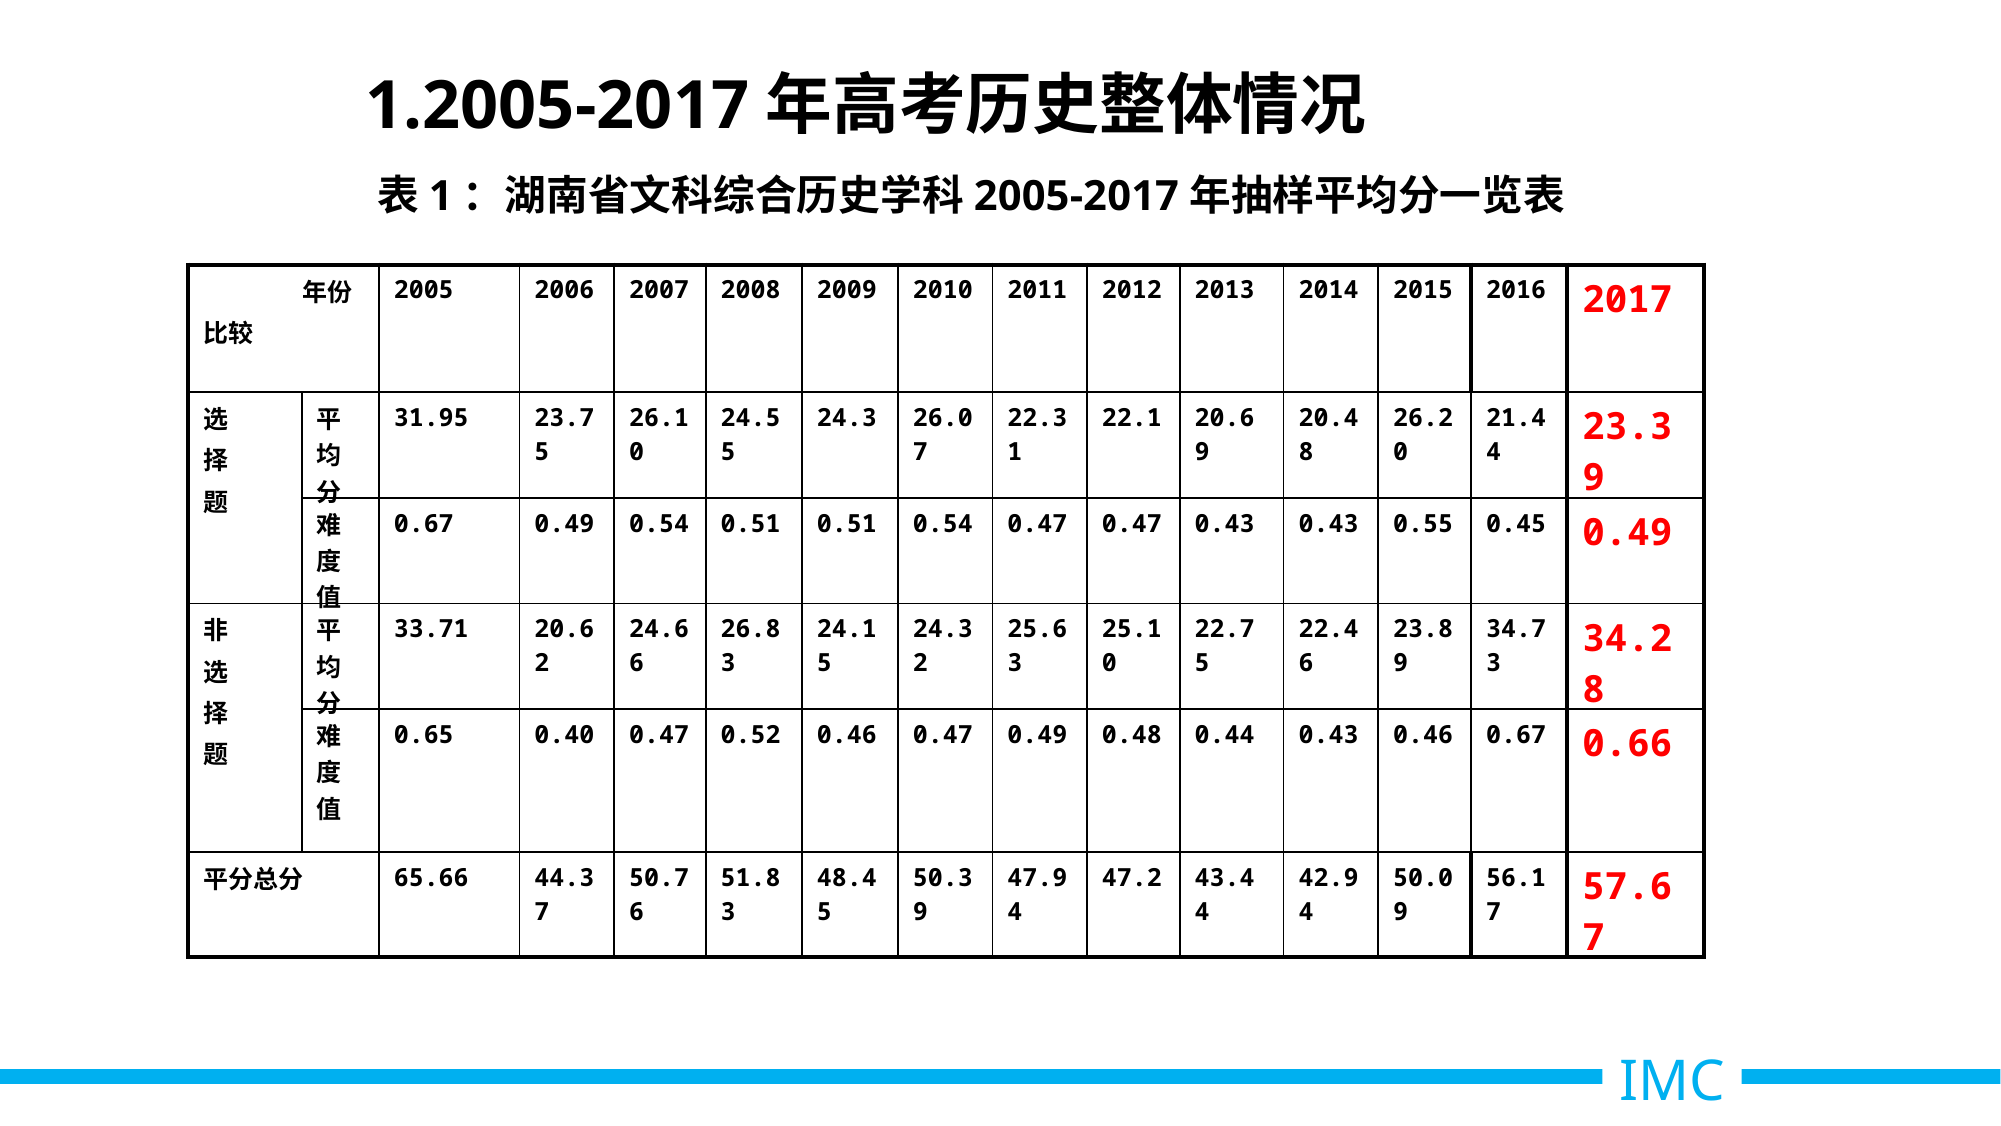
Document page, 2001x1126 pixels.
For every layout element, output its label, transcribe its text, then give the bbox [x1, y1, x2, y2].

table_cell 21.44 [1472, 393, 1565, 497]
table_cell 平分总分 [190, 853, 378, 955]
table_cell 24.3 [803, 393, 897, 497]
table_cell 0.65 [380, 710, 519, 851]
table_header 2009 [803, 267, 897, 391]
table_cell 56.17 [1473, 853, 1565, 955]
table_cell 26.83 [707, 604, 801, 708]
table_header 2005 [380, 267, 519, 391]
table_cell 非 选 择 题 [190, 604, 301, 851]
table_cell 0.51 [803, 499, 897, 603]
table_cell 0.46 [1379, 710, 1470, 851]
table_cell 44.37 [520, 853, 613, 955]
table_cell 47.2 [1088, 853, 1179, 955]
table_cell 22.46 [1284, 604, 1377, 708]
table_cell 难度值 [303, 499, 378, 603]
table_cell 0.47 [615, 710, 705, 851]
table_cell 33.71 [380, 604, 519, 708]
table_cell 0.43 [1284, 710, 1377, 851]
table_header 2014 [1284, 267, 1377, 391]
table_cell 平均分 [303, 604, 378, 708]
table_header 年份 比较 [190, 267, 378, 391]
table_cell 难度值 [303, 710, 378, 851]
table_cell 0.67 [380, 499, 519, 603]
table_header 2013 [1181, 267, 1283, 391]
table_cell 0.47 [899, 710, 992, 851]
table_cell 50.09 [1379, 853, 1469, 955]
table_header 2012 [1088, 267, 1179, 391]
text_box 1.2005-2017年高考历史整体情况 [350, 54, 1603, 150]
table_cell 0.49 [520, 499, 613, 603]
table_cell 0.52 [707, 710, 801, 851]
table_cell 22.75 [1181, 604, 1283, 708]
table_cell 26.10 [615, 393, 705, 497]
table_header 2017 [1569, 267, 1702, 391]
table_cell 24.55 [707, 393, 801, 497]
table_header 2011 [993, 267, 1086, 391]
table_cell 0.54 [615, 499, 705, 603]
table_cell 50.76 [615, 853, 705, 955]
table_cell 50.39 [899, 853, 992, 955]
table_cell 0.66 [1569, 710, 1702, 851]
table_cell 0.54 [899, 499, 992, 603]
table_cell 0.40 [520, 710, 613, 851]
table_cell 26.20 [1379, 393, 1470, 497]
table_cell 平均分 [303, 393, 378, 497]
table_cell 42.94 [1284, 853, 1377, 955]
table_cell 22.31 [993, 393, 1086, 497]
table_cell 24.66 [615, 604, 705, 708]
table_cell 23.39 [1569, 393, 1702, 497]
table_cell 24.32 [899, 604, 992, 708]
table_cell 43.44 [1181, 853, 1283, 955]
text_box 表1：湖南省文科综合历史学科2005-2017年抽样平均分一览表 [362, 160, 1591, 226]
table_cell 23.75 [520, 393, 613, 497]
table_header 2006 [520, 267, 613, 391]
table_header 2010 [899, 267, 992, 391]
table_cell 23.89 [1379, 604, 1470, 708]
table_header 2016 [1473, 267, 1565, 391]
table_cell 0.51 [707, 499, 801, 603]
table_header 2008 [707, 267, 801, 391]
table_cell 0.46 [803, 710, 897, 851]
table_cell 20.69 [1181, 393, 1283, 497]
table_cell 0.49 [1569, 499, 1702, 603]
table_cell 0.45 [1472, 499, 1565, 603]
table_cell 0.48 [1088, 710, 1179, 851]
table_cell 20.62 [520, 604, 613, 708]
table_cell 25.10 [1088, 604, 1179, 708]
table_cell 47.94 [993, 853, 1086, 955]
table_cell 0.43 [1181, 499, 1283, 603]
table_cell 20.48 [1284, 393, 1377, 497]
table_cell 24.15 [803, 604, 897, 708]
table_cell 51.83 [707, 853, 801, 955]
table_cell 26.07 [899, 393, 992, 497]
table_cell 22.1 [1088, 393, 1179, 497]
table_cell 31.95 [380, 393, 519, 497]
table_cell 0.47 [993, 499, 1086, 603]
table_header 2007 [615, 267, 705, 391]
table_cell 65.66 [380, 853, 519, 955]
table_cell 0.43 [1284, 499, 1377, 603]
table_cell 0.44 [1181, 710, 1283, 851]
table_cell 选 择 题 [190, 393, 301, 603]
table_cell 0.49 [993, 710, 1086, 851]
table_cell 34.28 [1569, 604, 1702, 708]
table_cell 0.67 [1472, 710, 1565, 851]
table_cell 34.73 [1472, 604, 1565, 708]
table_cell 57.67 [1569, 853, 1702, 955]
table_cell 0.47 [1088, 499, 1179, 603]
text_box [327, 1045, 1692, 1121]
table_header 2015 [1379, 267, 1469, 391]
table_cell 48.45 [803, 853, 897, 955]
table_cell 25.63 [993, 604, 1086, 708]
table_cell 0.55 [1379, 499, 1470, 603]
